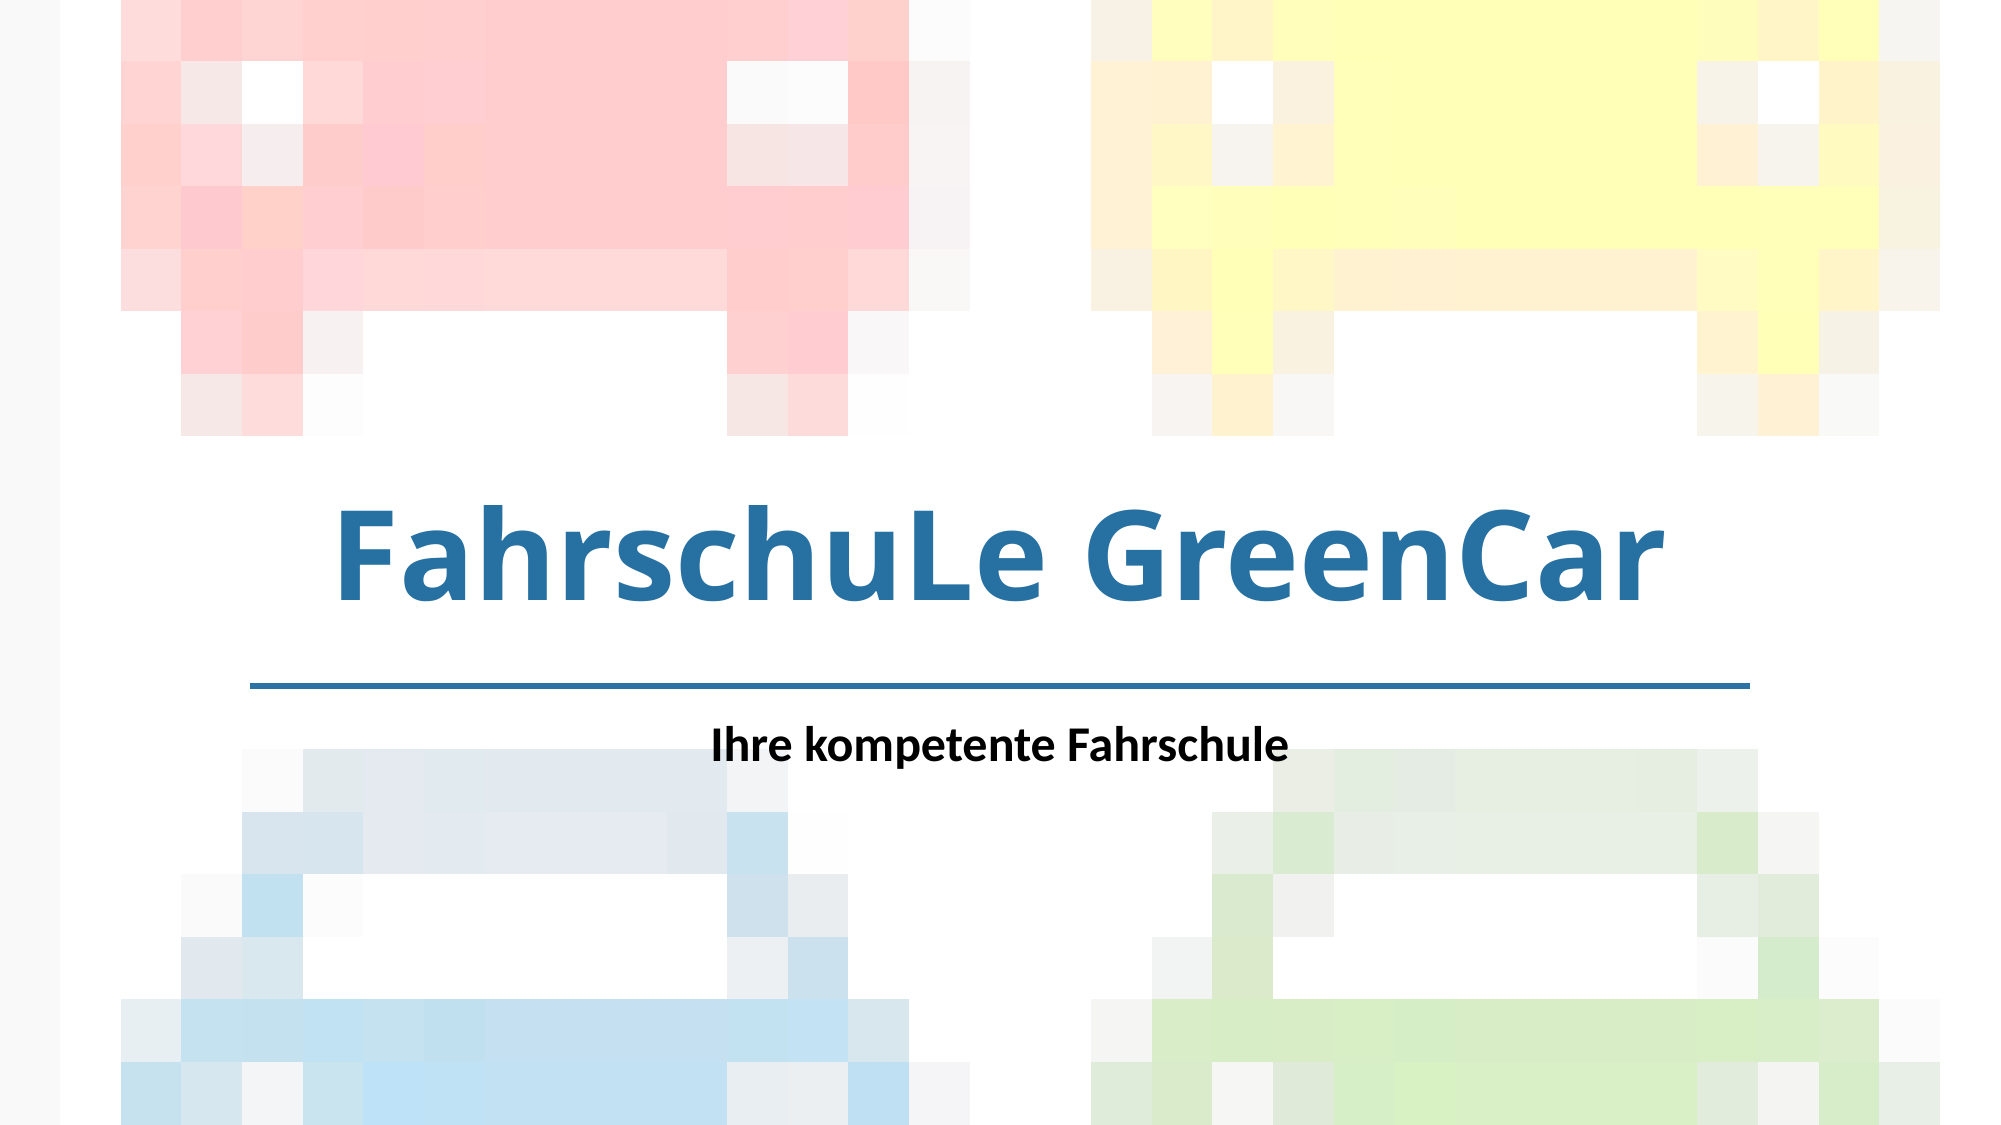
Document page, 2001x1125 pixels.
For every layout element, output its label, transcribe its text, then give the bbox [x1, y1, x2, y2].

subtitle Ihre kompetente Fahrschule [249, 710, 1750, 983]
title FahrschuLe GreenCar [249, 243, 1750, 635]
